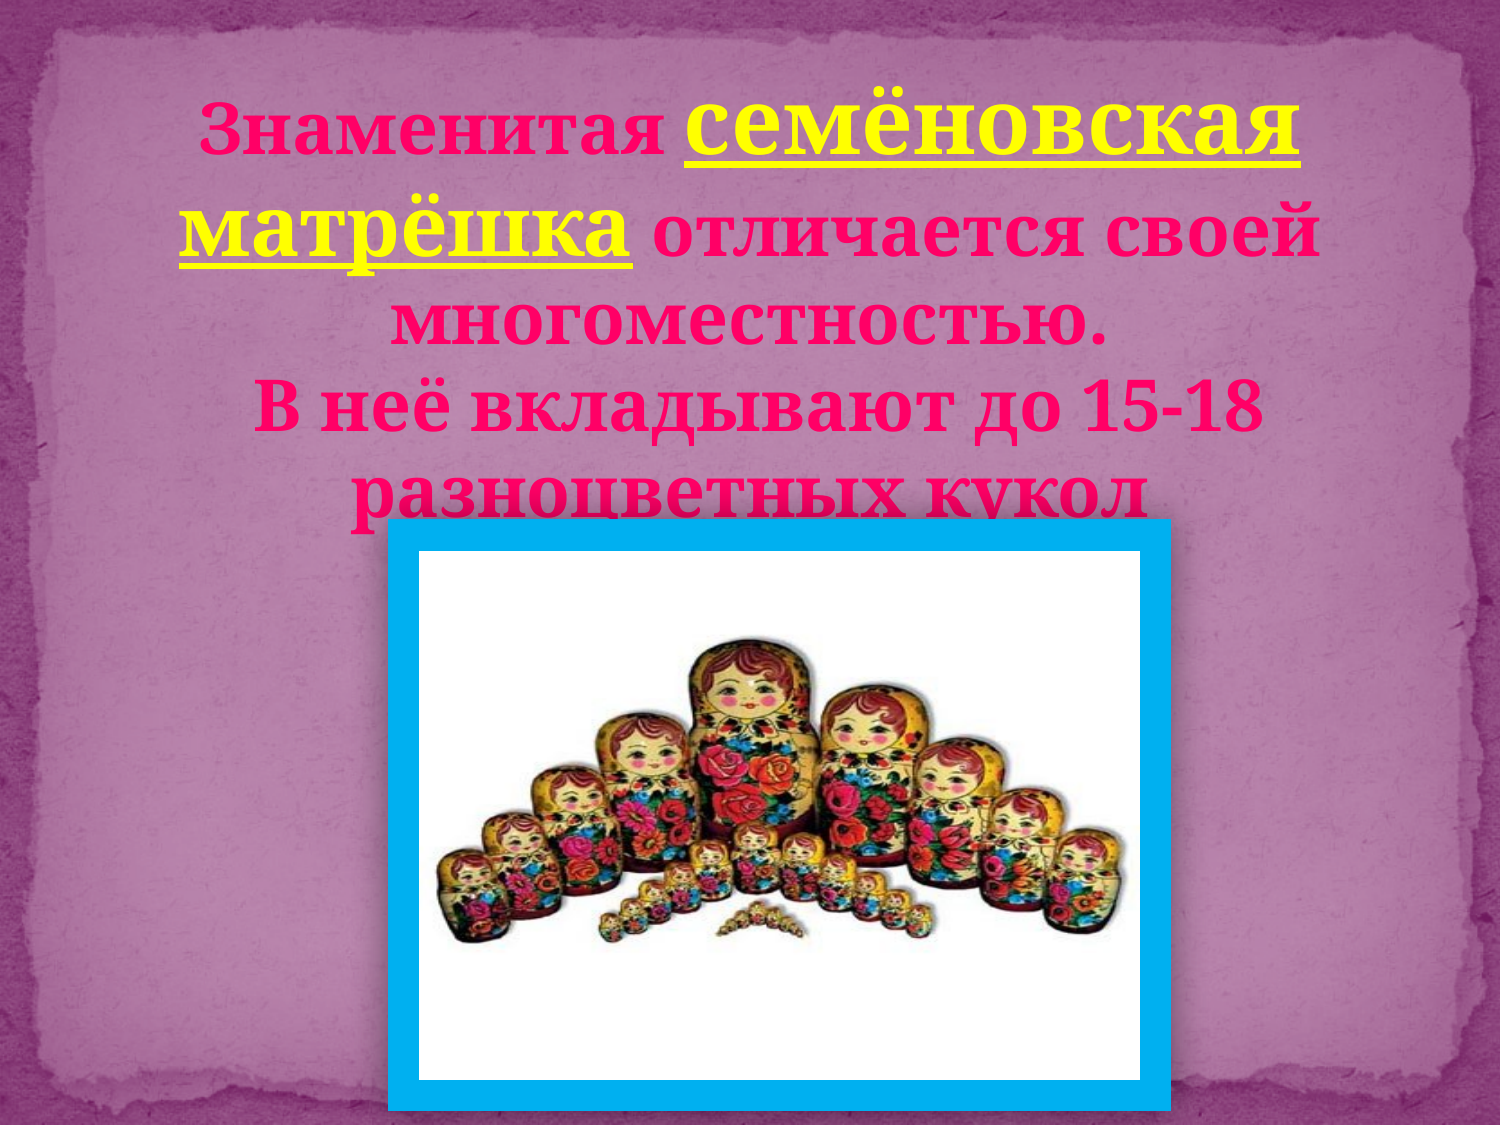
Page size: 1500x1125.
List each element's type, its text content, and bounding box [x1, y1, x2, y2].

picture [420, 552, 1139, 1079]
title Знаменитая семёновская матрёшка отличается своей многоместностью. В неё вкладывают до 15-18 разноцветных кукол [74, 54, 1425, 539]
